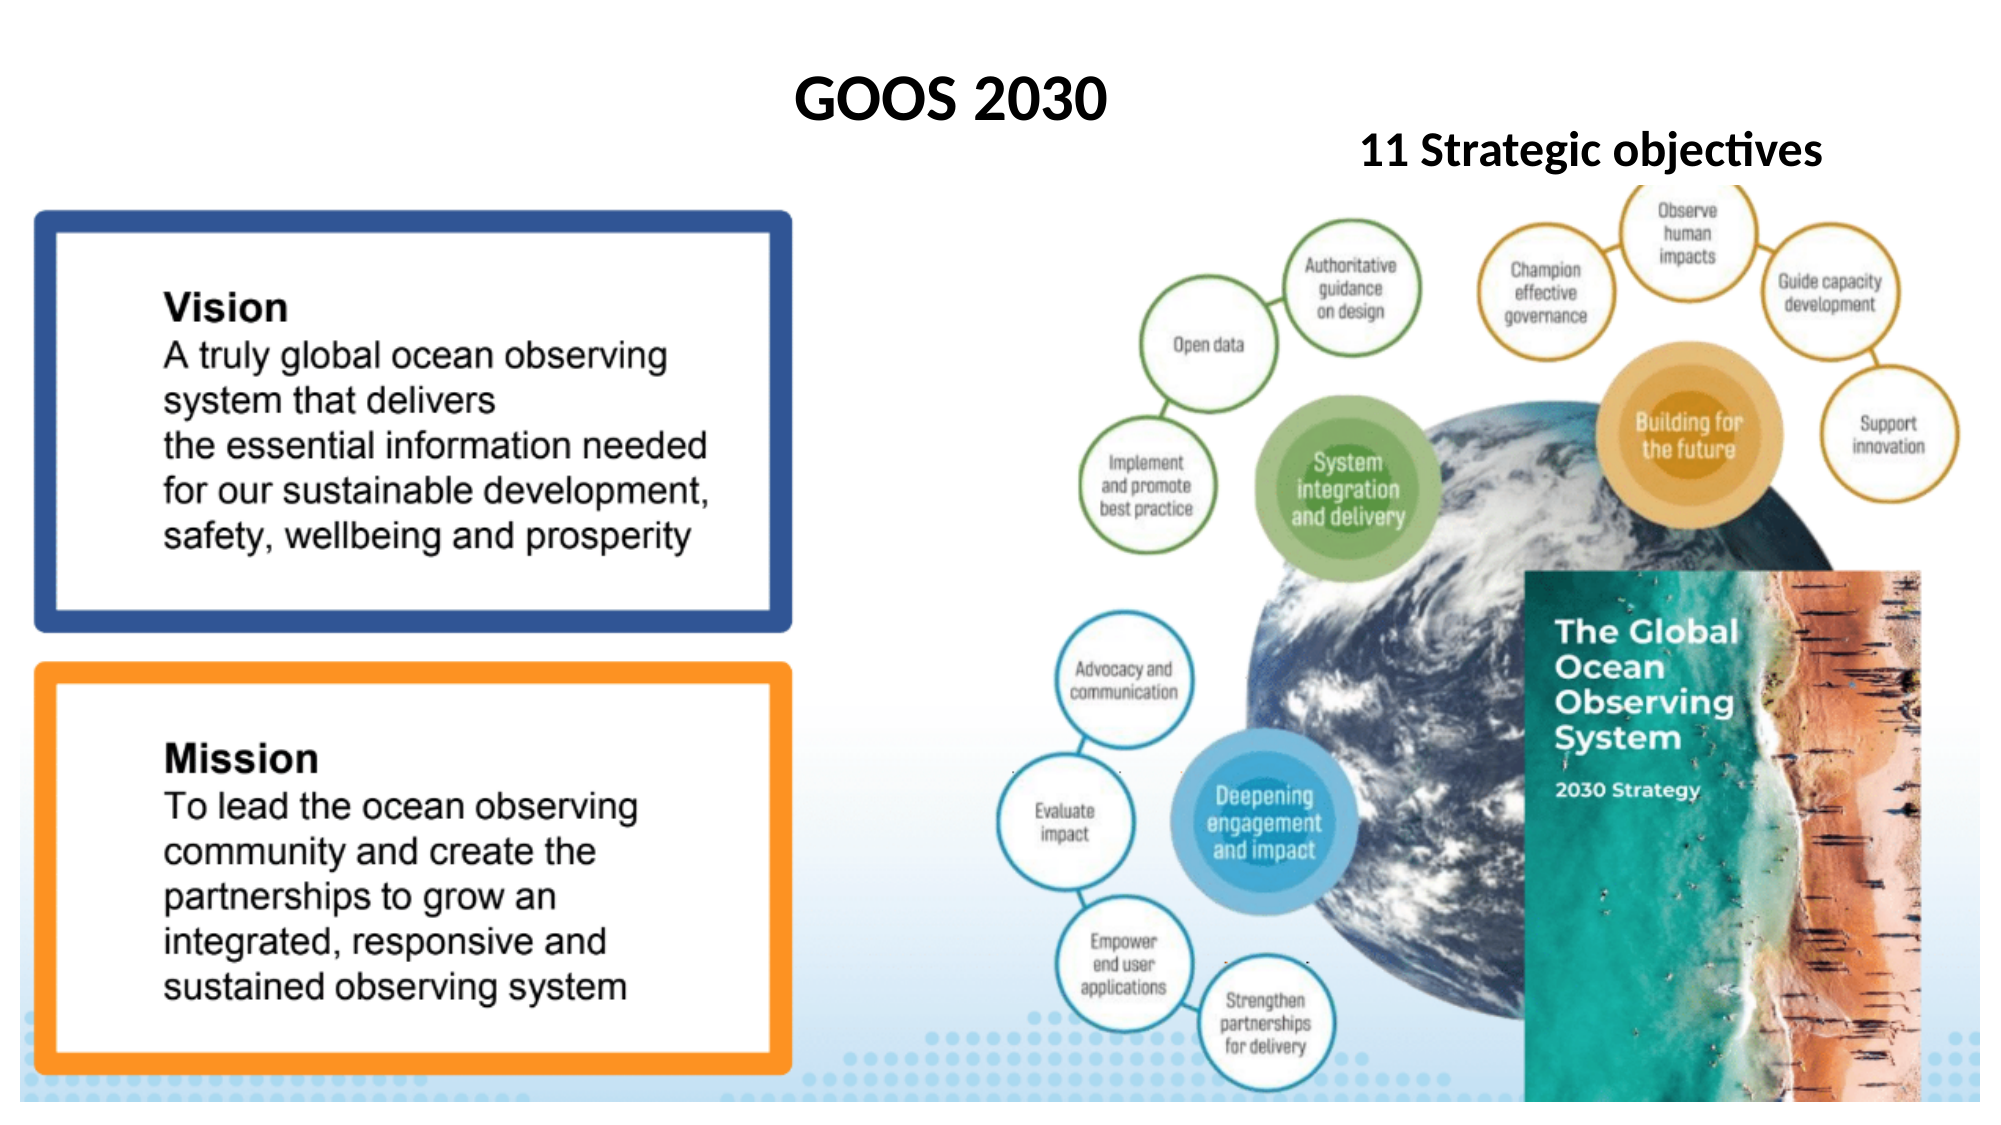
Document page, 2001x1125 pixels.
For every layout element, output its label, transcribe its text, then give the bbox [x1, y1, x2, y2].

picture [20, 185, 1980, 1103]
text_box 11 Strategic objectives [1344, 109, 1946, 185]
text_box GOOS 2030 [779, 46, 1124, 142]
